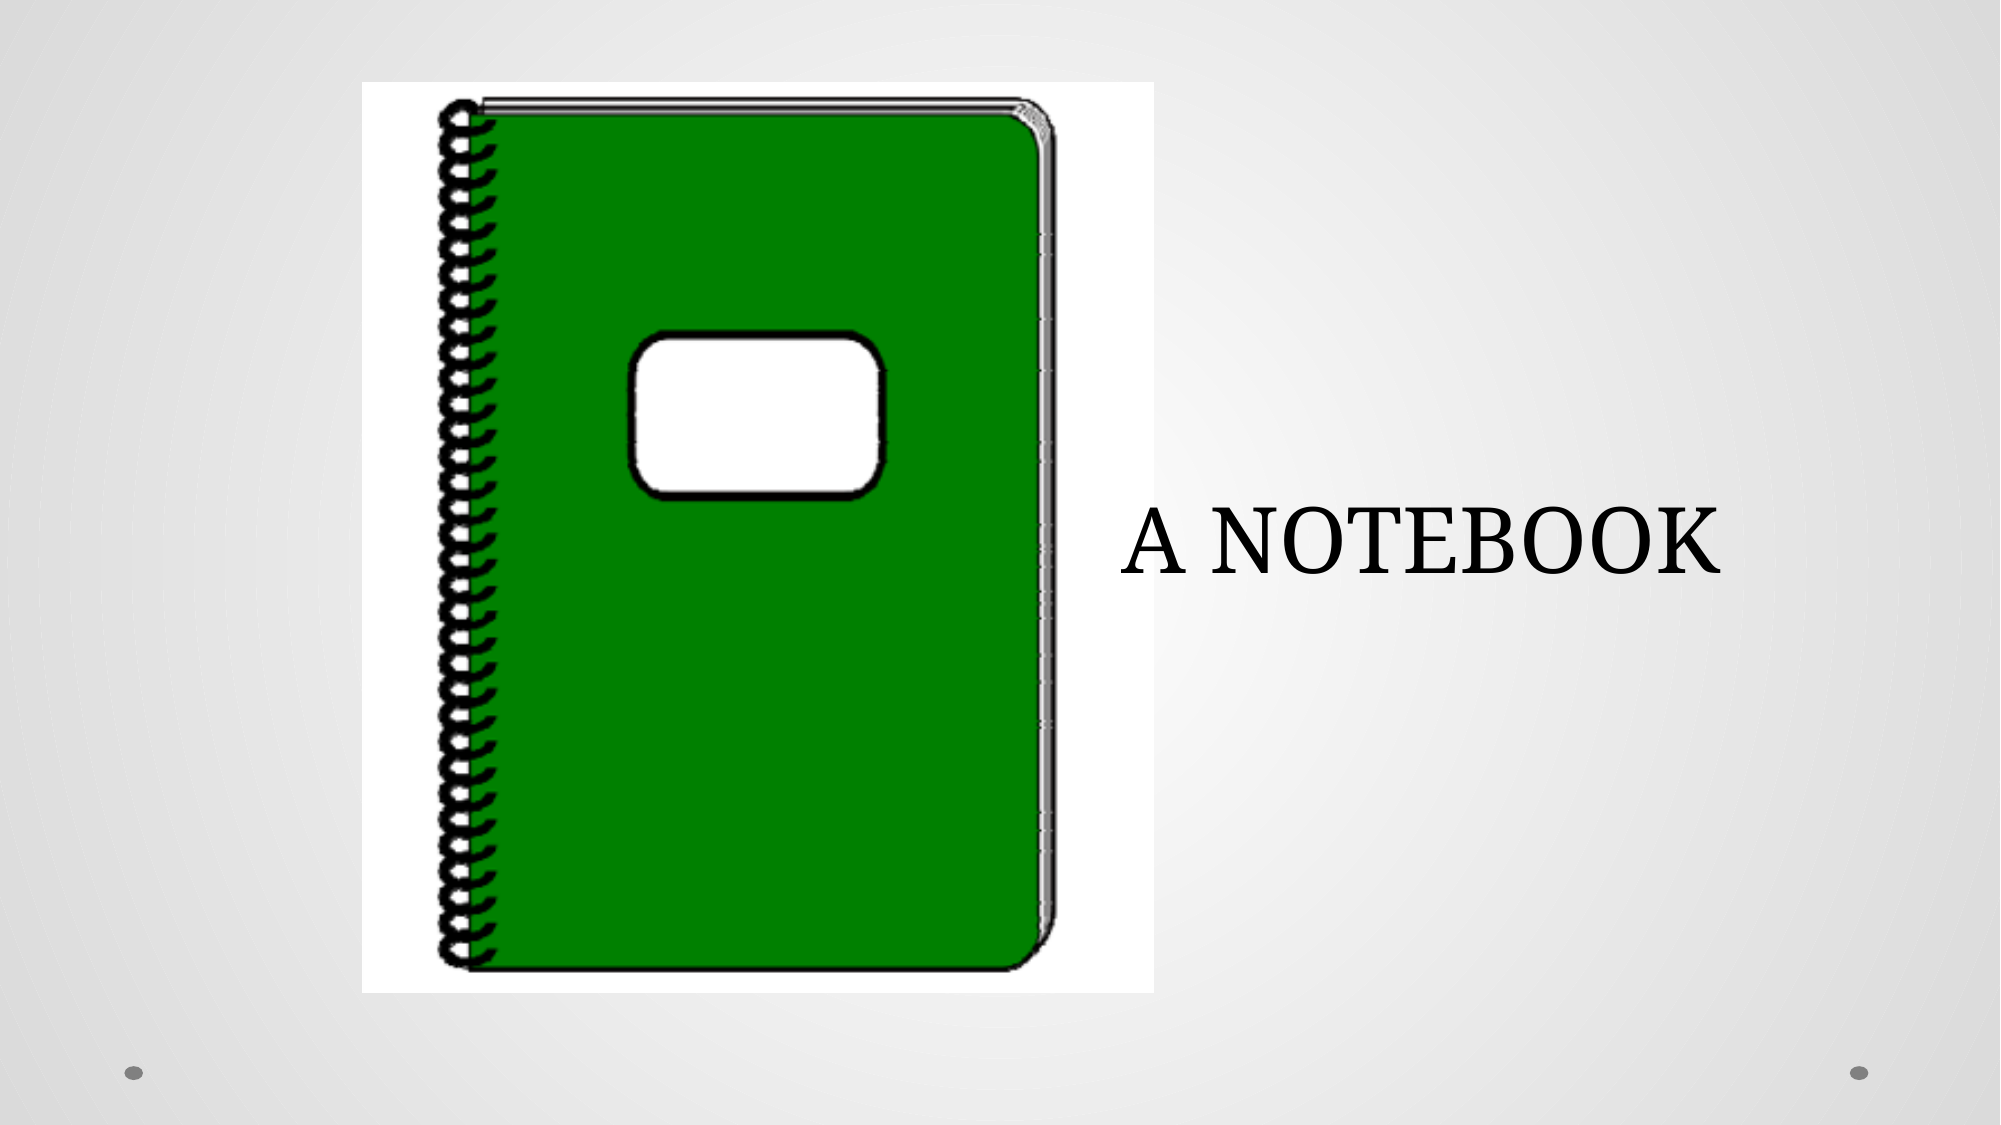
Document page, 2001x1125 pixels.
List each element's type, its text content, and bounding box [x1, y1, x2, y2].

picture [362, 81, 1154, 994]
text_box A NOTEBOOK [1158, 474, 1735, 600]
